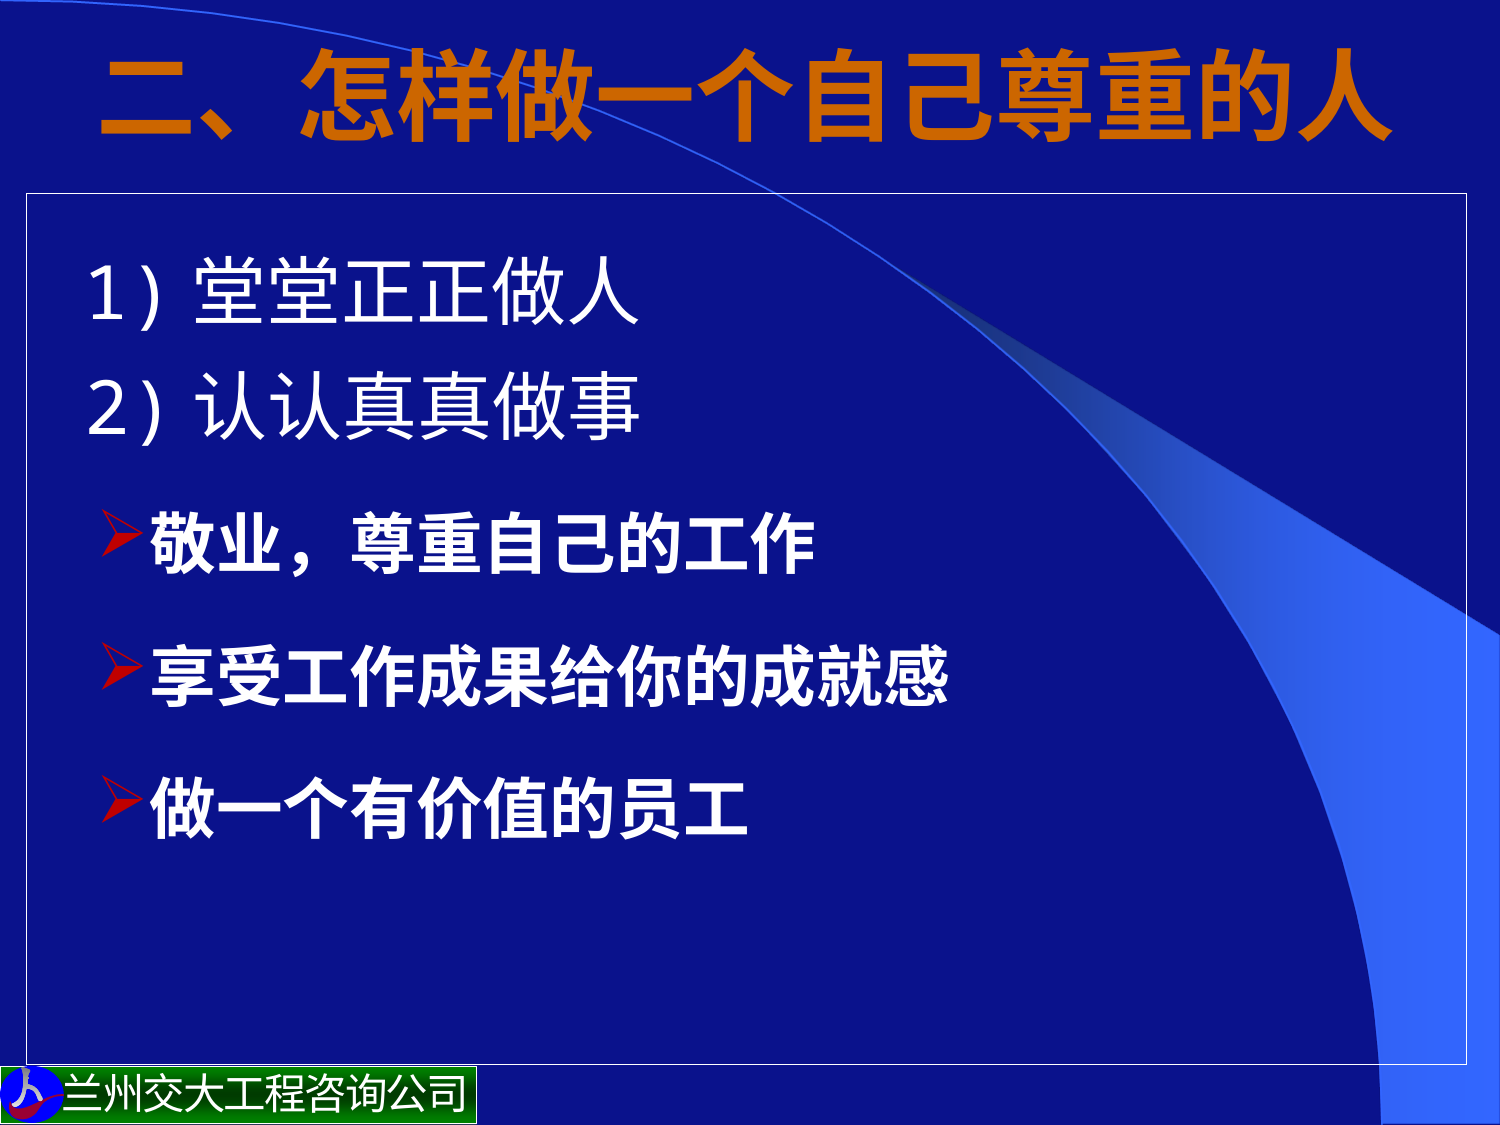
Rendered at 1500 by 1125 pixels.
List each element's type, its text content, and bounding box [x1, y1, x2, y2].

title 二、怎样做一个自己尊重的人 [26, 0, 1467, 188]
list 1)堂堂正正做人 2)认认真真做事 敬业，尊重自己的工作 享受工作成果给你的成就感 做一个有价值的员工 [26, 193, 1467, 1065]
picture [0, 0, 1500, 1125]
